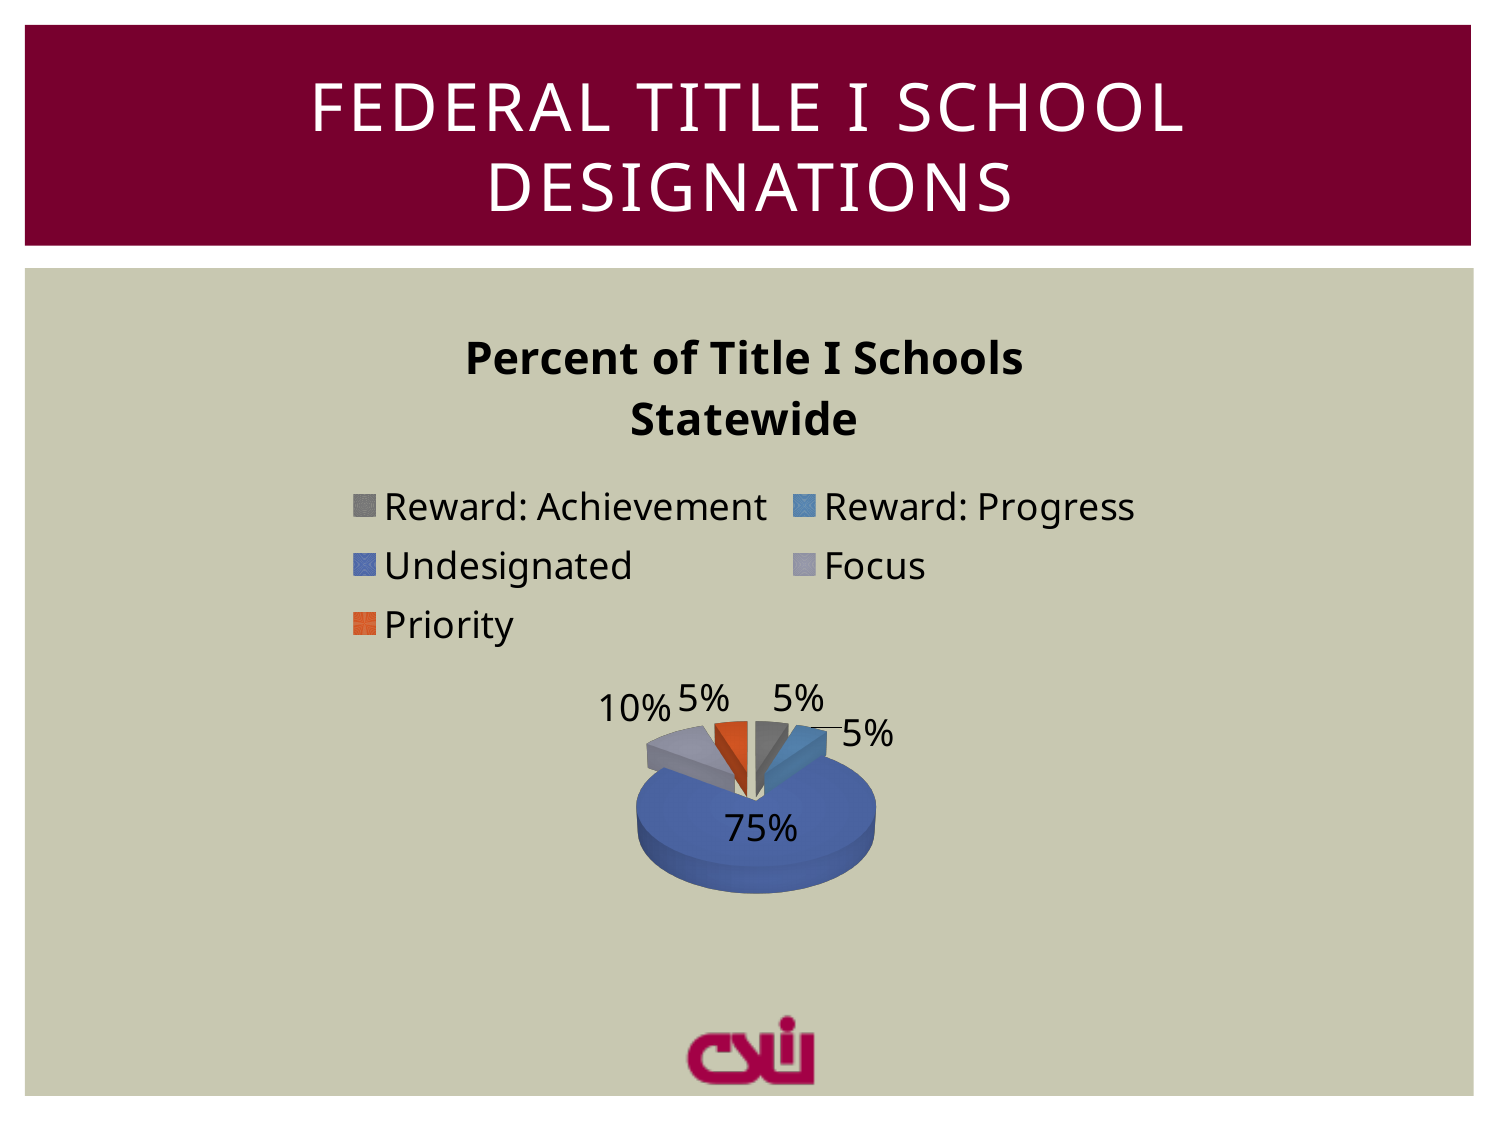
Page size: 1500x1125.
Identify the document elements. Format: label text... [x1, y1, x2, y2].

picture [683, 1011, 818, 1092]
chart [243, 290, 1245, 958]
title Federal Title I School designations [62, 58, 1438, 232]
